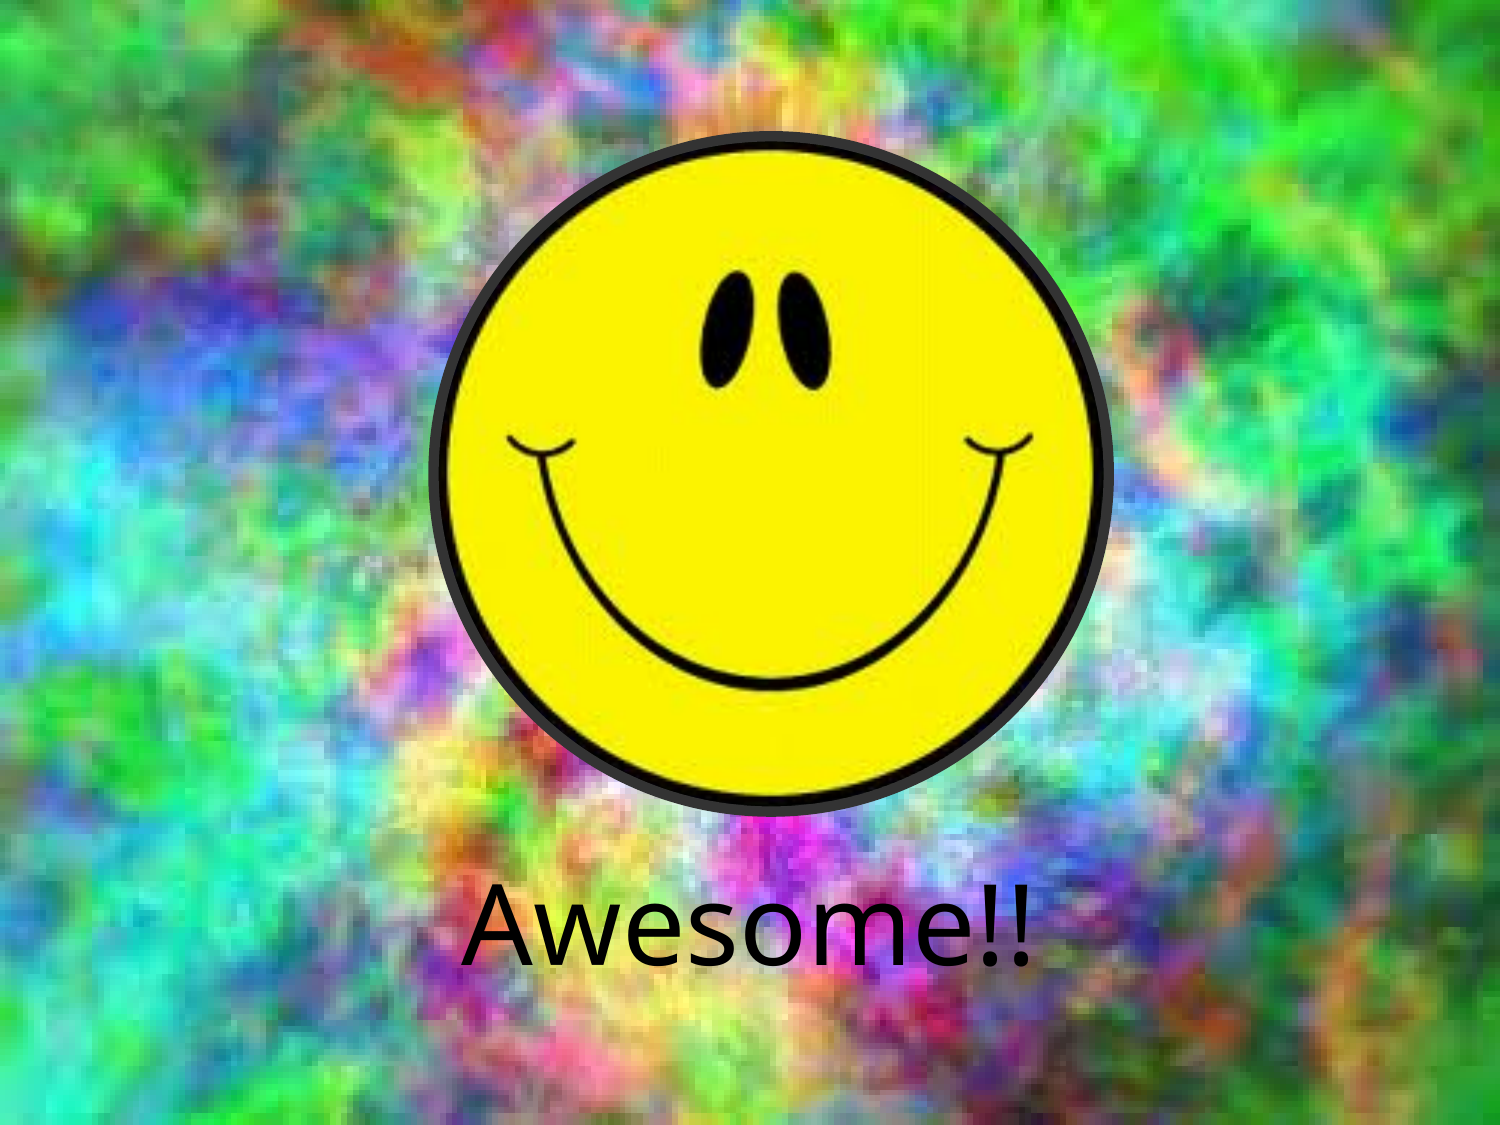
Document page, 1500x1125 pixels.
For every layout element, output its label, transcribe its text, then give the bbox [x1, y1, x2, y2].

picture [0, 0, 1500, 1125]
text_box Awesome!! [446, 845, 1052, 996]
